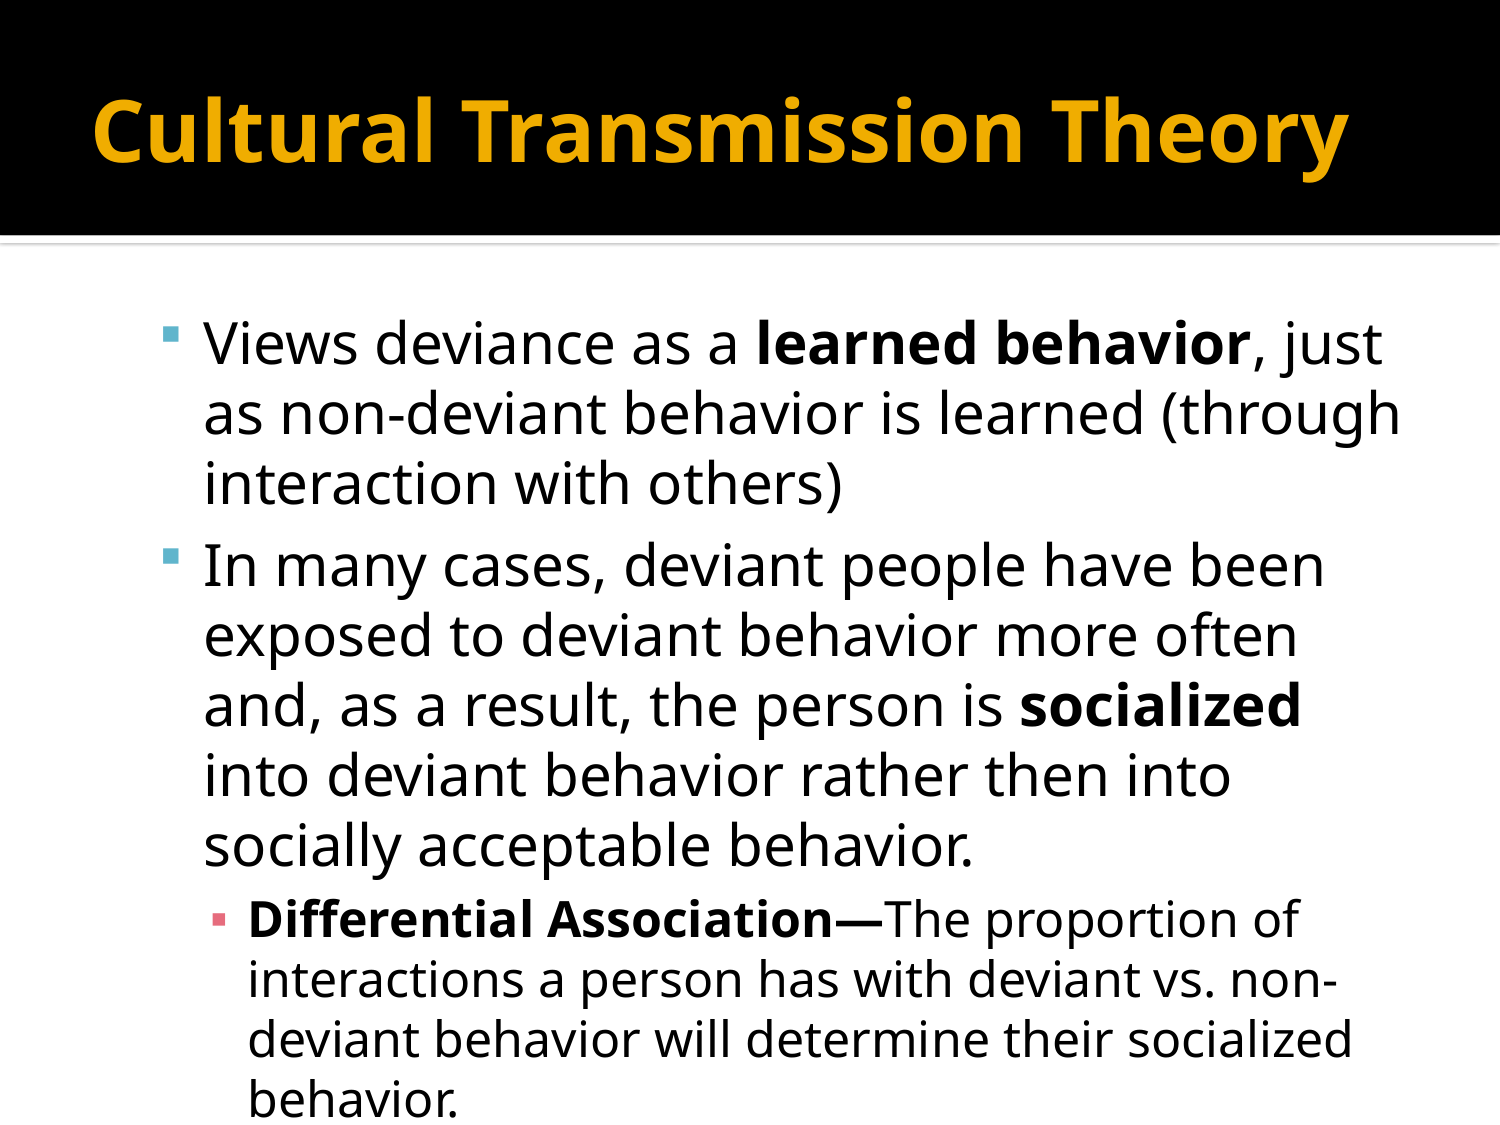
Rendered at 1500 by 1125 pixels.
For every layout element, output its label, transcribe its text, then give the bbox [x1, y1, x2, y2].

title Cultural Transmission Theory [75, 25, 1425, 231]
list Views deviance as a learned behavior, just as non-deviant behavior is learned (through interaction with others) In many cases, deviant people have been exposed to deviant behavior more often and, as a result, the person is socialized into deviant behavior rather then into socially acceptable behavior. Differential Association—The proportion of interactions a person has with deviant vs. non-deviant behavior will determine their socialized behavior. [75, 291, 1425, 1050]
